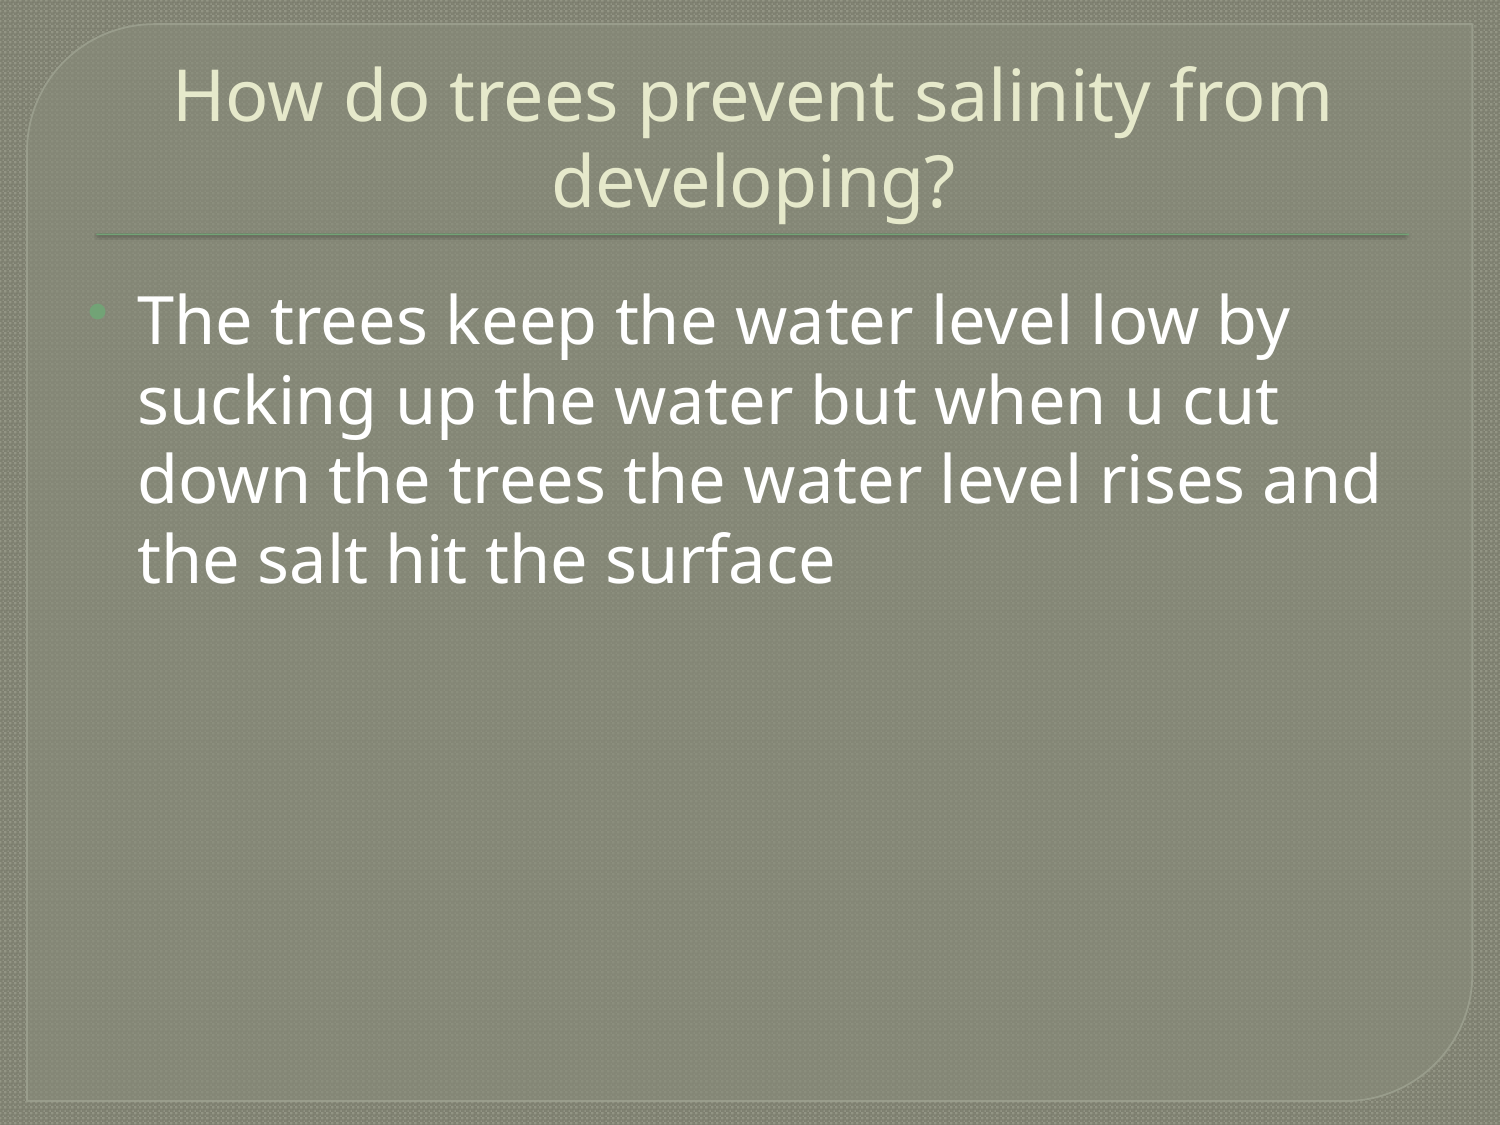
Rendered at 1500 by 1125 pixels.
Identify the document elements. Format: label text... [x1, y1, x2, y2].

title How do trees prevent salinity from developing? [75, 41, 1425, 230]
list The trees keep the water level low by sucking up the water but when u cut down the trees the water level rises and the salt hit the surface [75, 270, 1425, 1013]
